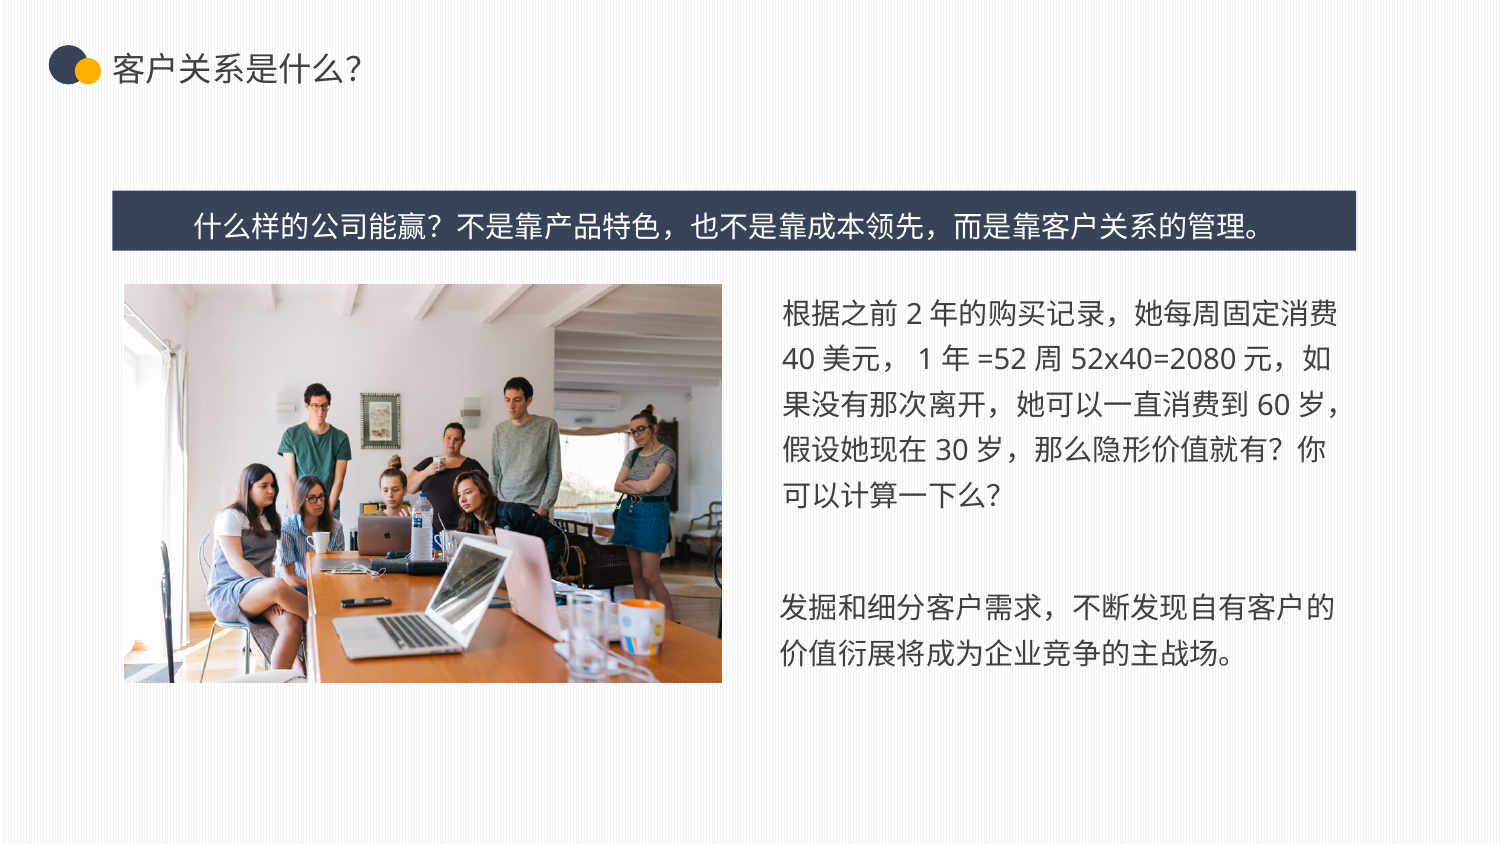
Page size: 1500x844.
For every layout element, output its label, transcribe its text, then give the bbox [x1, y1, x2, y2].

text_box 发掘和细分客户需求，不断发现自有客户的价值衍展将成为企业竞争的主战场。 [765, 571, 1361, 678]
text_box 根据之前2年的购买记录，她每周固定消费40美元，1年=52周52x40=2080元，如果没有那次离开，她可以一直消费到60岁，假设她现在30岁，那么隐形价值就有？你可以计算一下么？ [767, 277, 1363, 520]
text_box 什么样的公司能赢？不是靠产品特色，也不是靠成本领先，而是靠客户关系的管理。 [112, 190, 1357, 251]
picture [123, 284, 722, 683]
